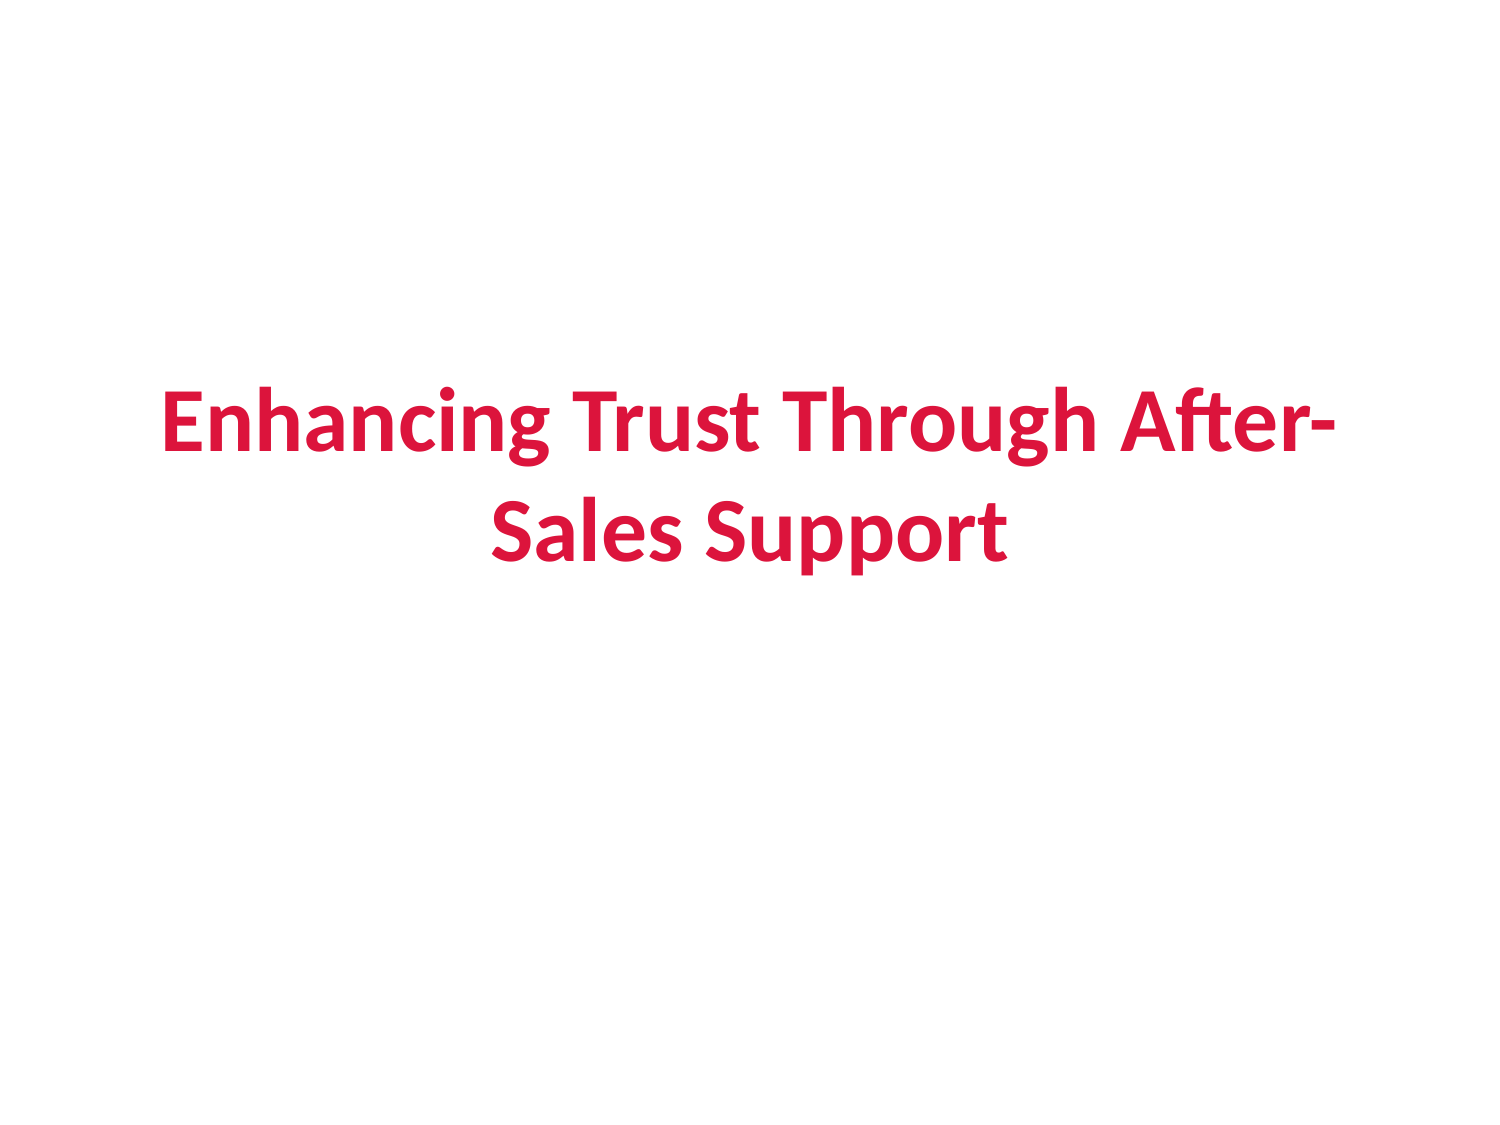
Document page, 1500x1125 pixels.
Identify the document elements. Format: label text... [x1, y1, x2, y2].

title Enhancing Trust Through After-Sales Support [112, 349, 1388, 591]
